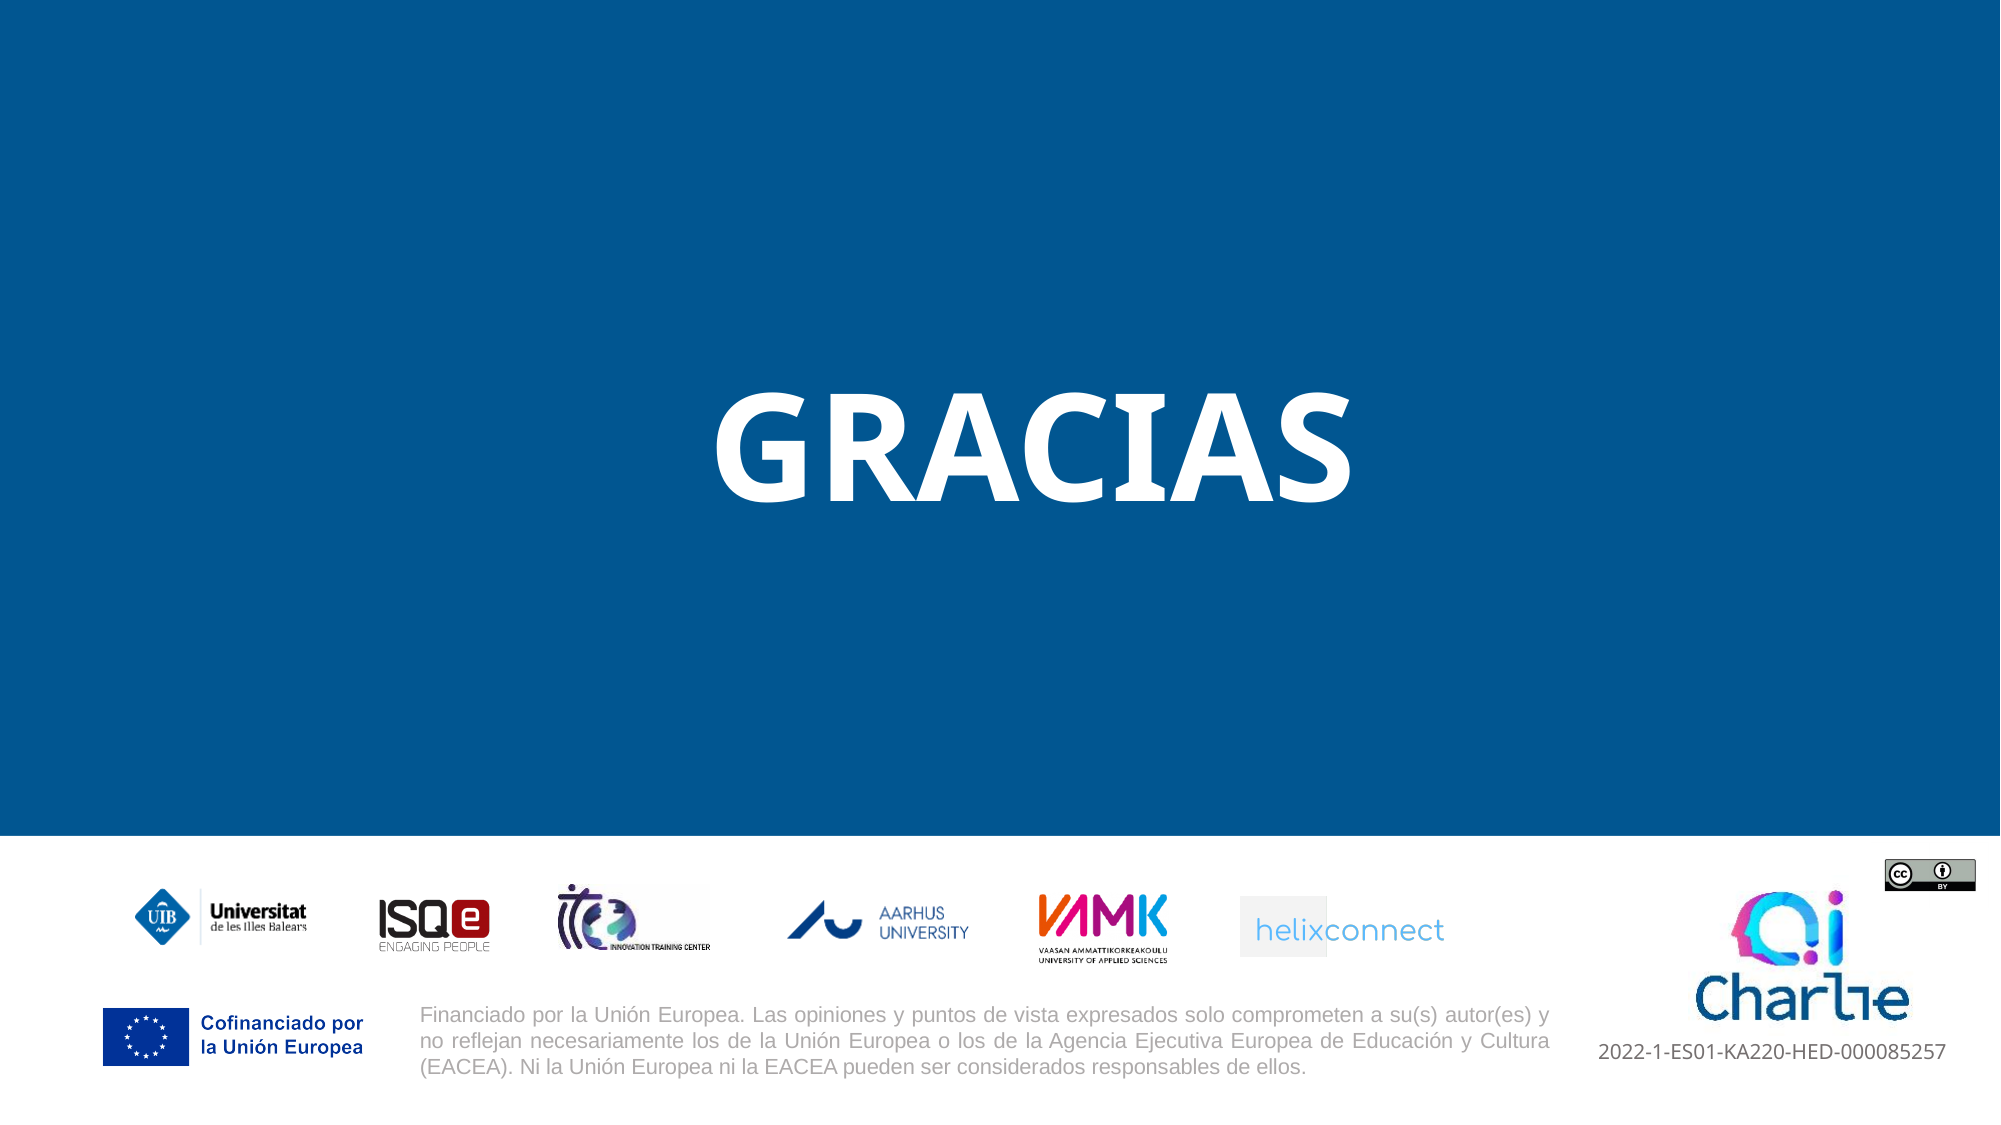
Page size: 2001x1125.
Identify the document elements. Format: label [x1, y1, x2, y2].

picture [1871, 842, 1990, 908]
text_box [0, 0, 2000, 1125]
